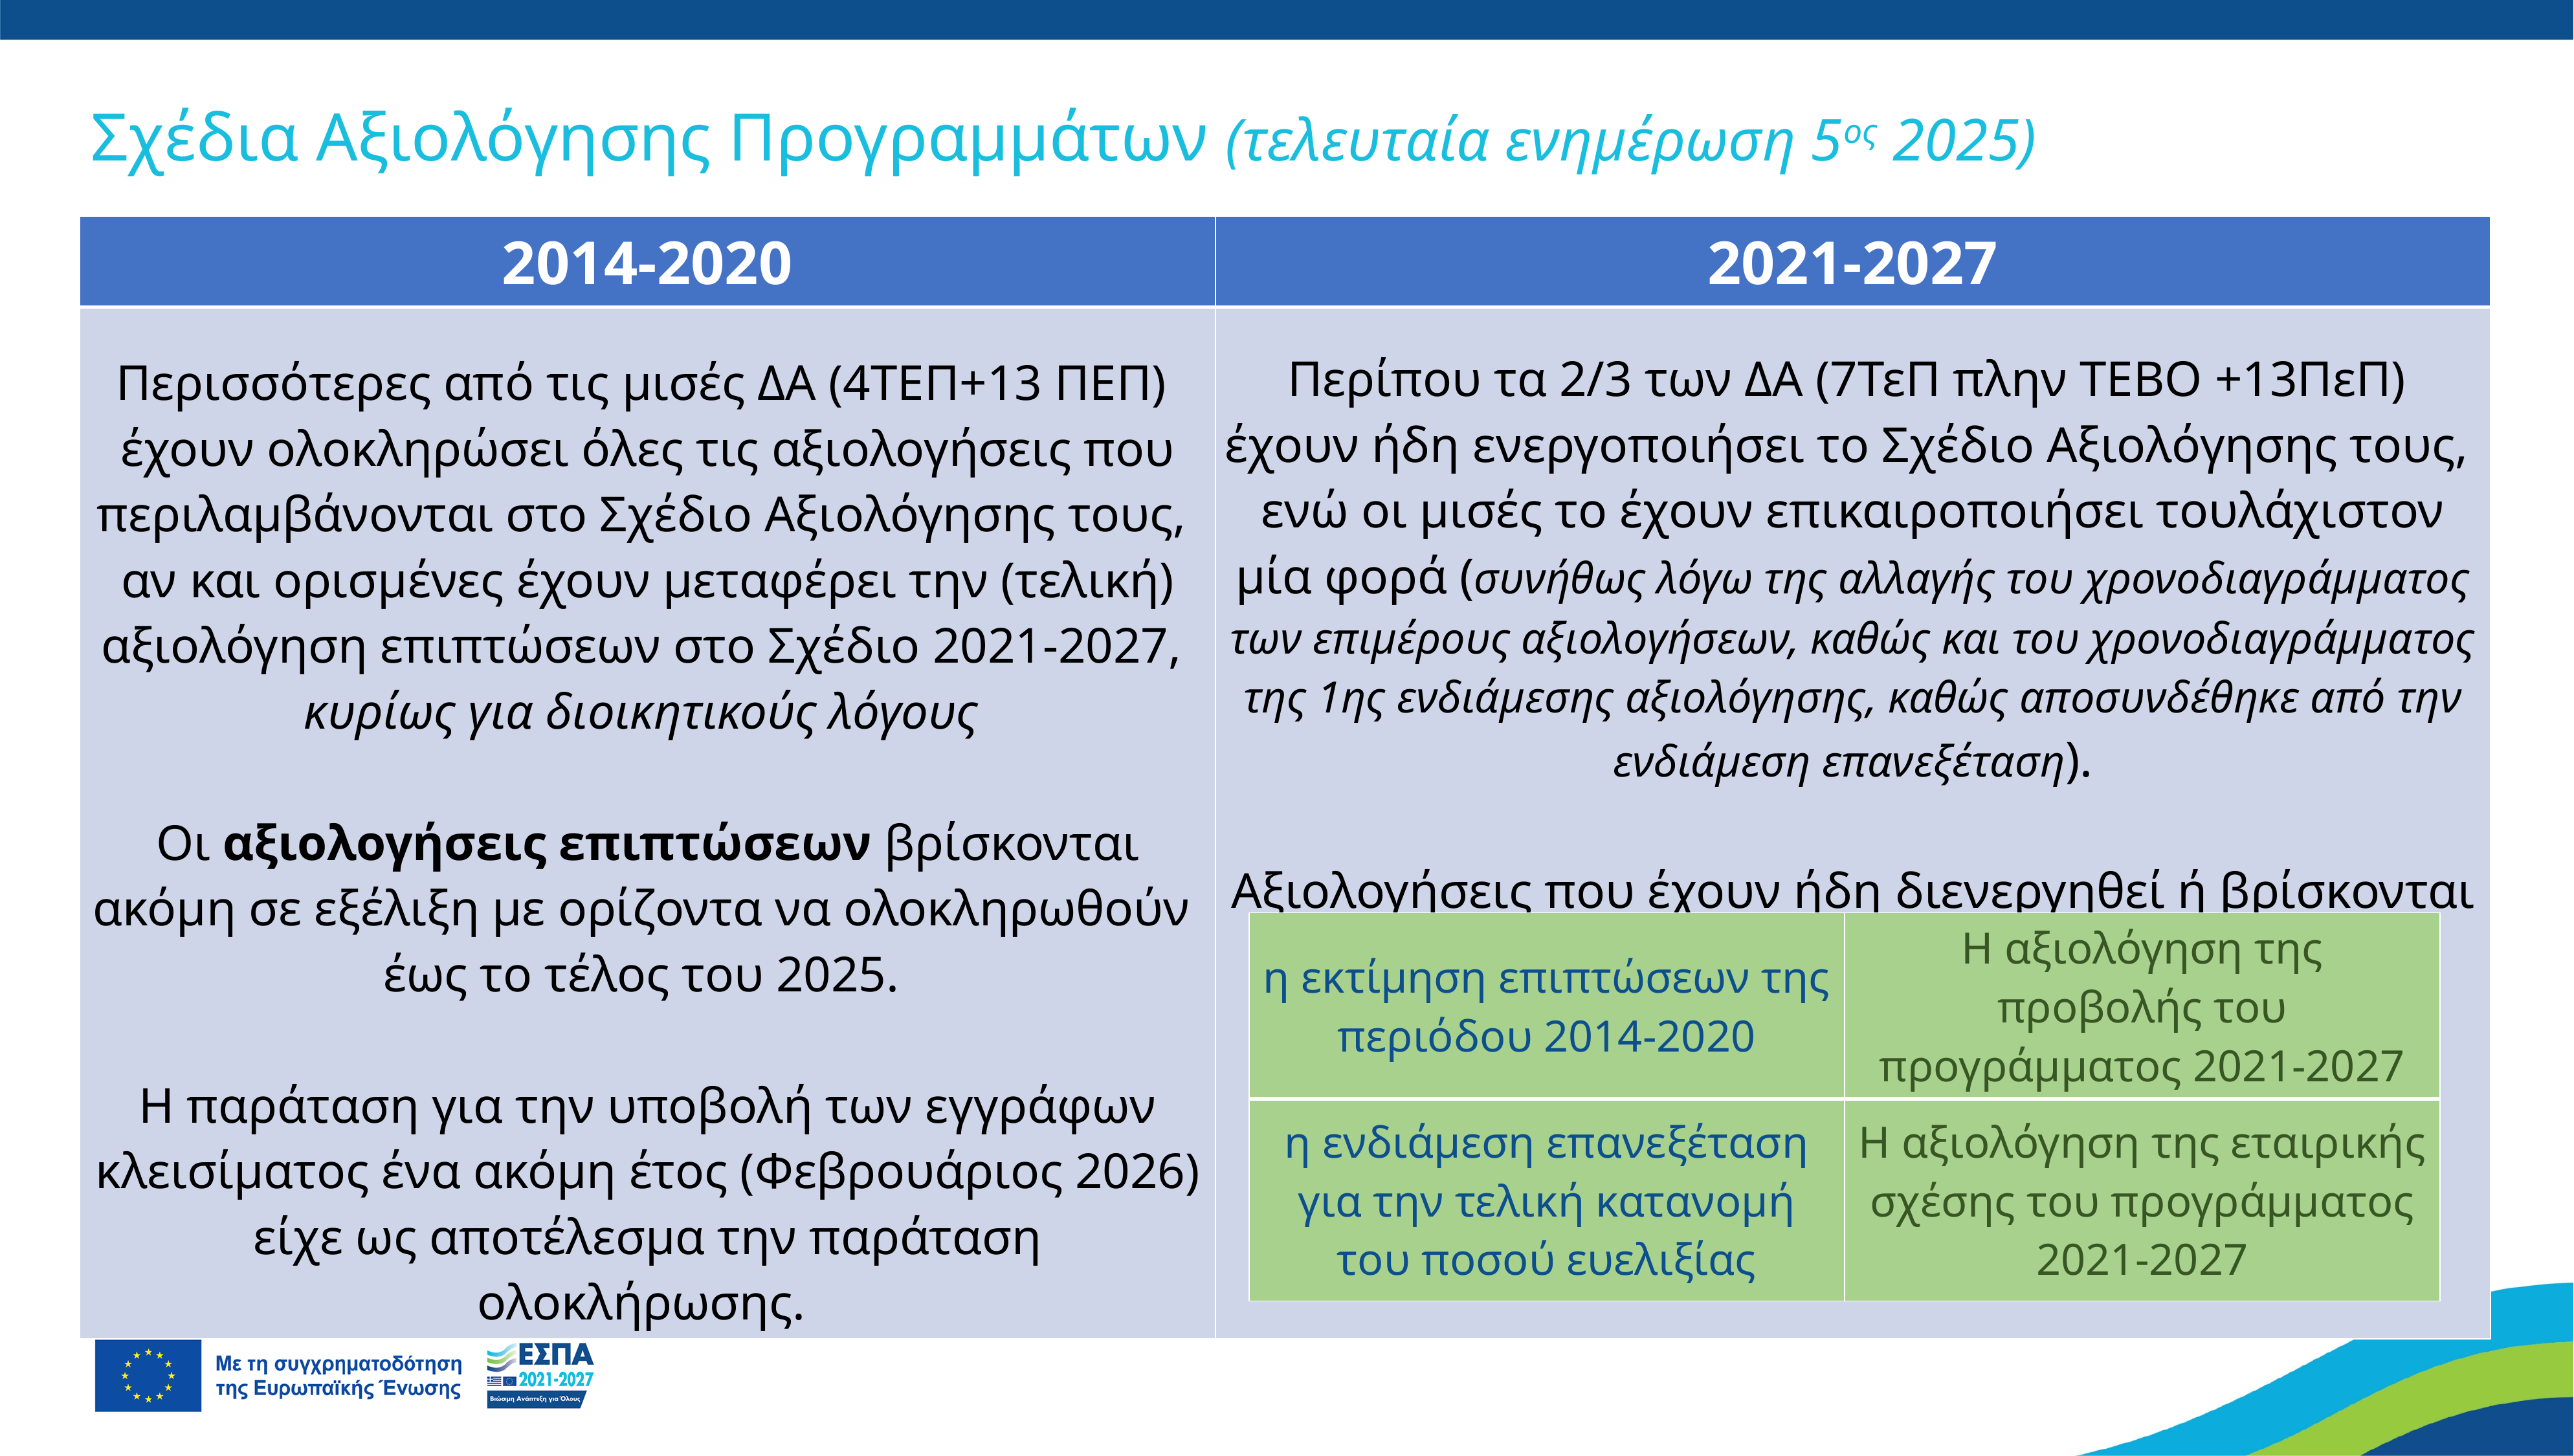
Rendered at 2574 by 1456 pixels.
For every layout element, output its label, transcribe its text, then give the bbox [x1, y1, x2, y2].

table_cell Περίπου τα 2/3 των ΔΑ (7ΤεΠ πλην ΤΕΒΟ +13ΠεΠ) έχουν ήδη ενεργοποιήσει το Σχέδιο Αξιολόγησης τους, ενώ οι μισές το έχουν επικαιροποιήσει τουλάχιστον μία φορά (συνήθως λόγω της αλλαγής του χρονοδιαγράμματος των επιμέρους αξιολογήσεων, καθώς και του χρονοδιαγράμματος της 1ης ενδιάμεσης αξιολόγησης, καθώς αποσυνδέθηκε από την ενδιάμεση επανεξέταση). Αξιολογήσεις που έχουν ήδη διενεργηθεί ή βρίσκονται σε εξέλιξη είναι : [1216, 309, 2490, 1338]
table_cell η ενδιάμεση επανεξέταση για την τελική κατανομή του ποσού ευελιξίας [1250, 1101, 1844, 1301]
table_header 2014-2020 [80, 217, 1215, 305]
table_cell Η αξιολόγηση της εταιρικής σχέσης του προγράμματος 2021-2027 [1845, 1101, 2439, 1301]
table_header η εκτίμηση επιπτώσεων της περιόδου 2014-2020 [1250, 913, 1844, 1097]
picture [2087, 1341, 2573, 1456]
picture [0, 0, 2573, 1456]
table_cell Περισσότερες από τις μισές ΔΑ (4ΤΕΠ+13 ΠΕΠ) έχουν ολοκληρώσει όλες τις αξιολογήσεις που περιλαμβάνονται στο Σχέδιο Αξιολόγησης τους, αν και ορισμένες έχουν μεταφέρει την (τελική) αξιολόγηση επιπτώσεων στο Σχέδιο 2021-2027, κυρίως για διοικητικούς λόγους Οι αξιολογήσεις επιπτώσεων βρίσκονται ακόμη σε εξέλιξη με ορίζοντα να ολοκληρωθούν έως το τέλος του 2025. Η παράταση για την υποβολή των εγγράφων κλεισίματος ένα ακόμη έτος (Φεβρουάριος 2026) είχε ως αποτέλεσμα την παράταση ολοκλήρωσης. [80, 309, 1215, 1338]
title Σχέδια Αξιολόγησης Προγραμμάτων (τελευταία ενημέρωση 5ος 2025) [81, 79, 2492, 200]
table_header Η αξιολόγηση της προβολής του προγράμματος 2021-2027 [1845, 913, 2439, 1097]
table_header 2021-2027 [1216, 217, 2490, 305]
